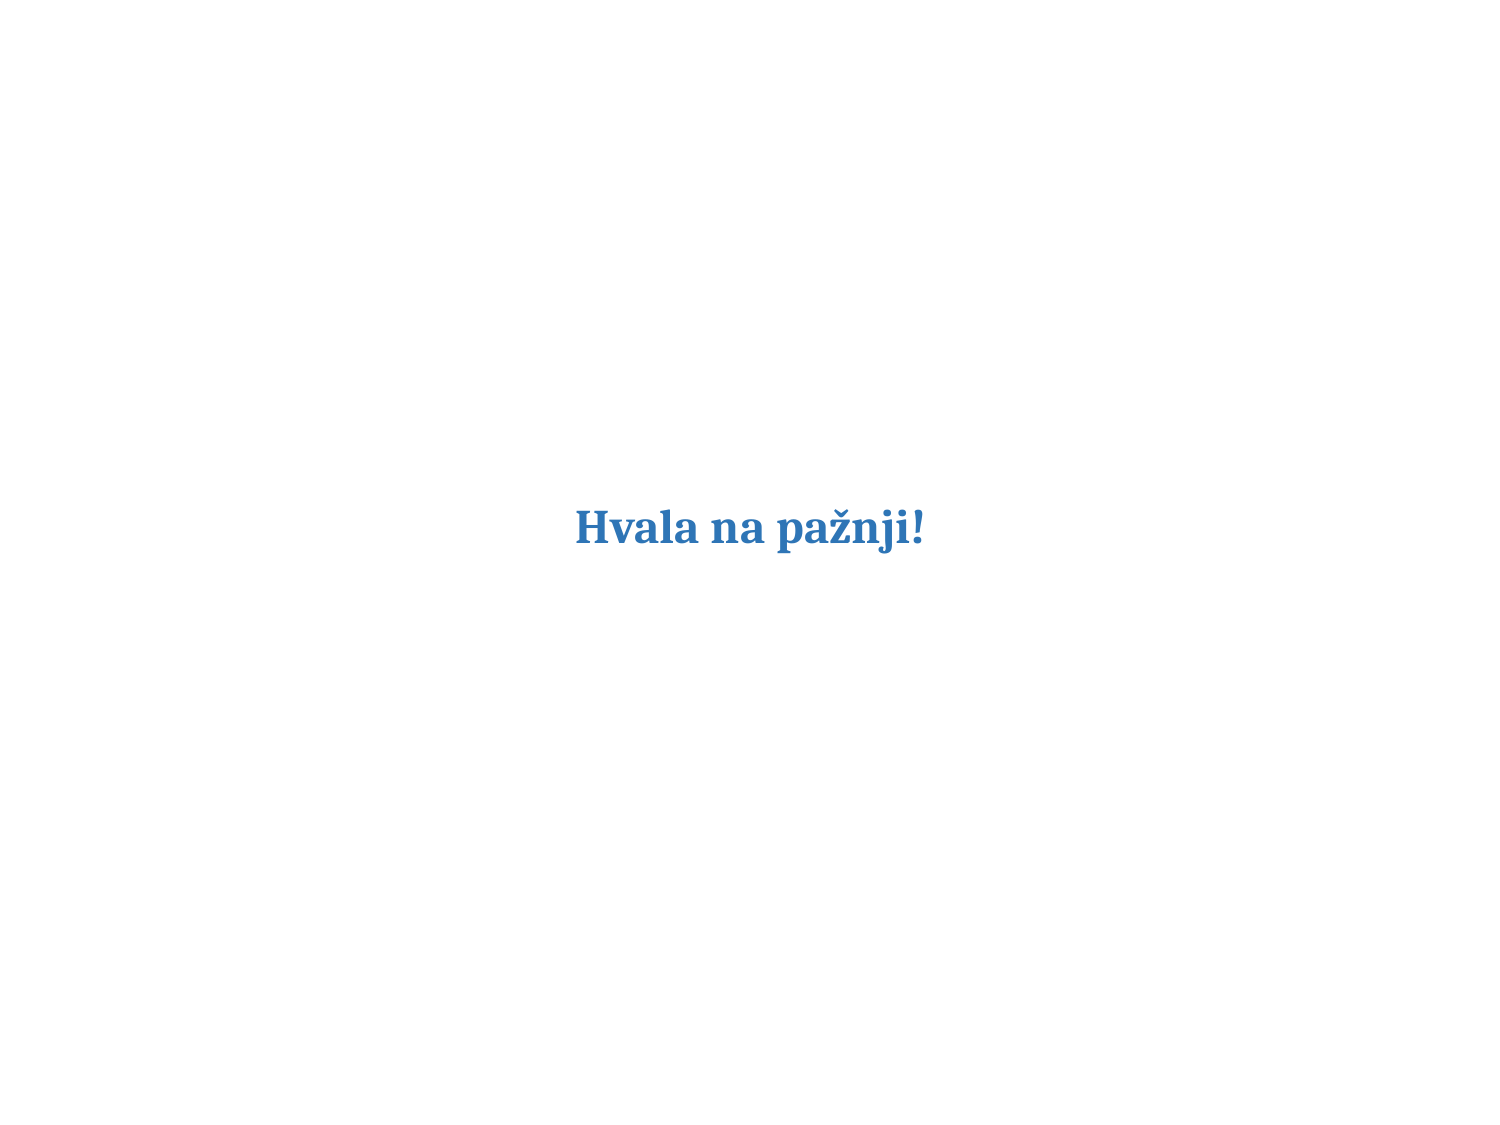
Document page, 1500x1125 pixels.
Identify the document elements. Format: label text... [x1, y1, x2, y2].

list Hvala na pažnji! [104, 451, 1399, 606]
